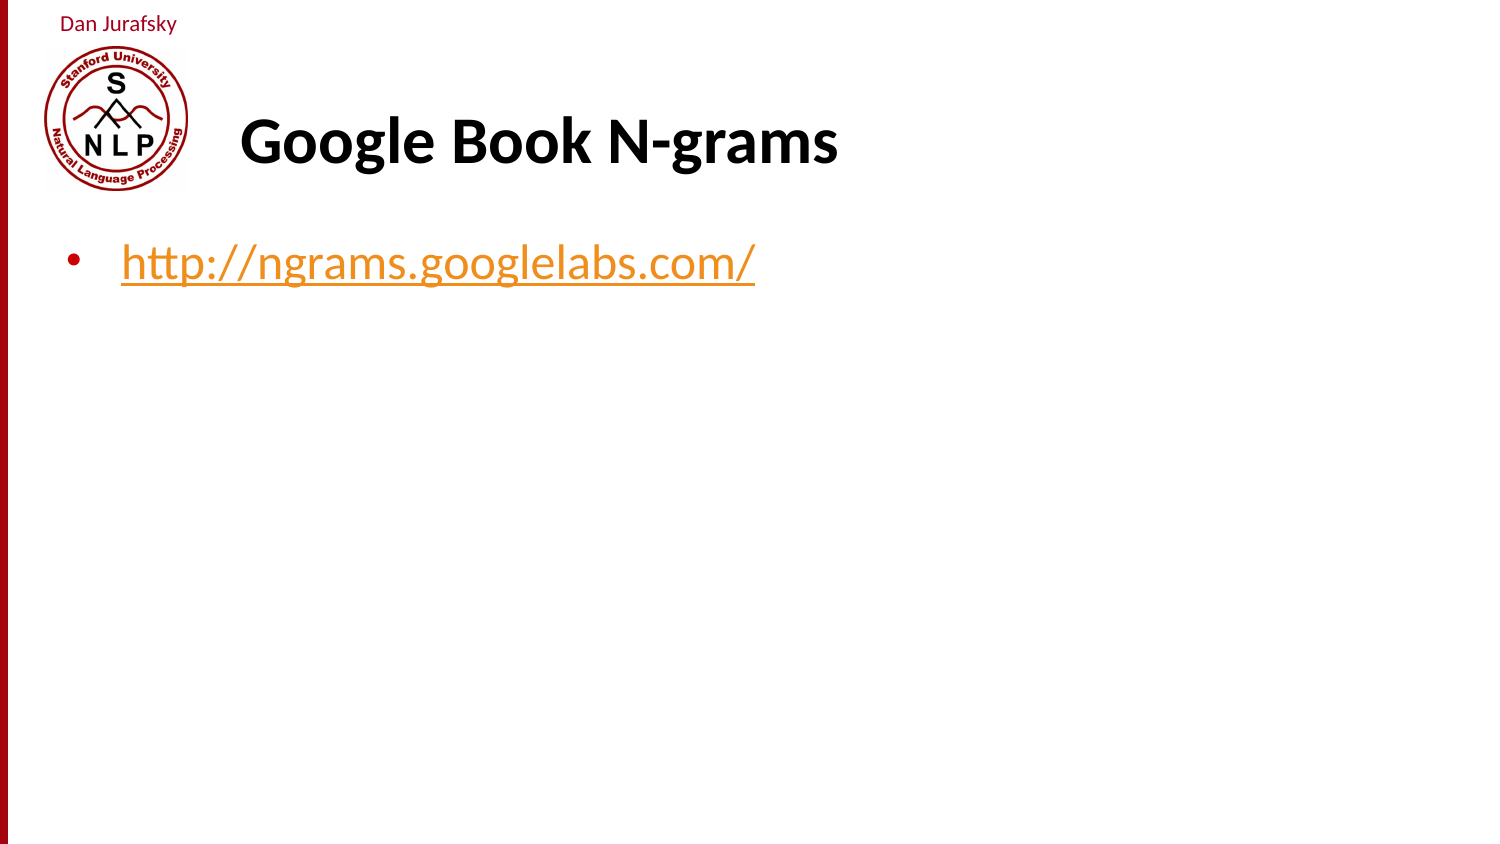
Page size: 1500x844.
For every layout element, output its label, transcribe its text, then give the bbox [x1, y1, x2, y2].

title Google Book N-grams [225, 62, 1450, 185]
list http://ngrams.googlelabs.com/ [50, 221, 1450, 769]
picture [44, 46, 188, 191]
